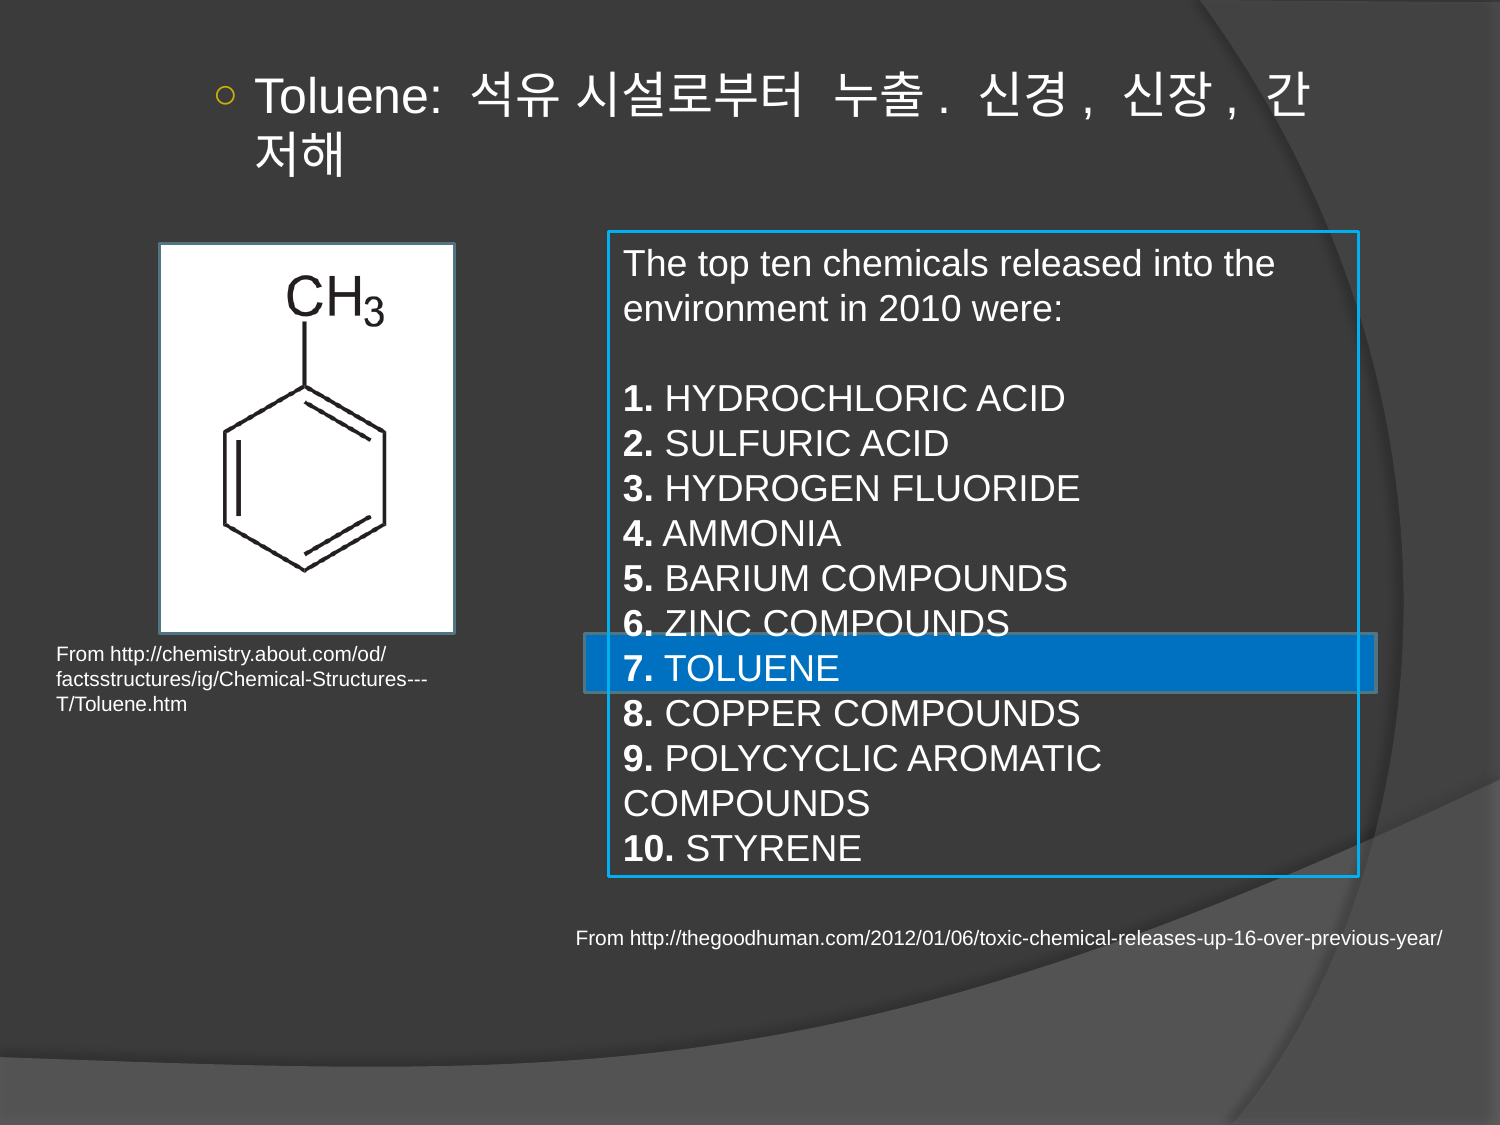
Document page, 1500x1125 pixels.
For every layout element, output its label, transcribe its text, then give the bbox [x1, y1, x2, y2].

text_box The top ten chemicals released into the environment in 2010 were: 1. HYDROCHLORIC ACID 2. SULFURIC ACID 3. HYDROGEN FLUORIDE 4. AMMONIA 5. BARIUM COMPOUNDS 6. ZINC COMPOUNDS 7. TOLUENE 8. COPPER COMPOUNDS 9. POLYCYCLIC AROMATIC COMPOUNDS 10. STYRENE [608, 231, 1359, 877]
text_box From http://chemistry.about.com/od/factsstructures/ig/Chemical-Structures---T/Toluene.htm [41, 633, 443, 724]
picture [218, 266, 390, 580]
text_box From http://thegoodhuman.com/2012/01/06/toxic-chemical-releases-up-16-over-previous-year/ [560, 916, 1471, 957]
list Toluene: 석유 시설로부터 누출. 신경, 신장, 간 저해 [75, 56, 1412, 799]
